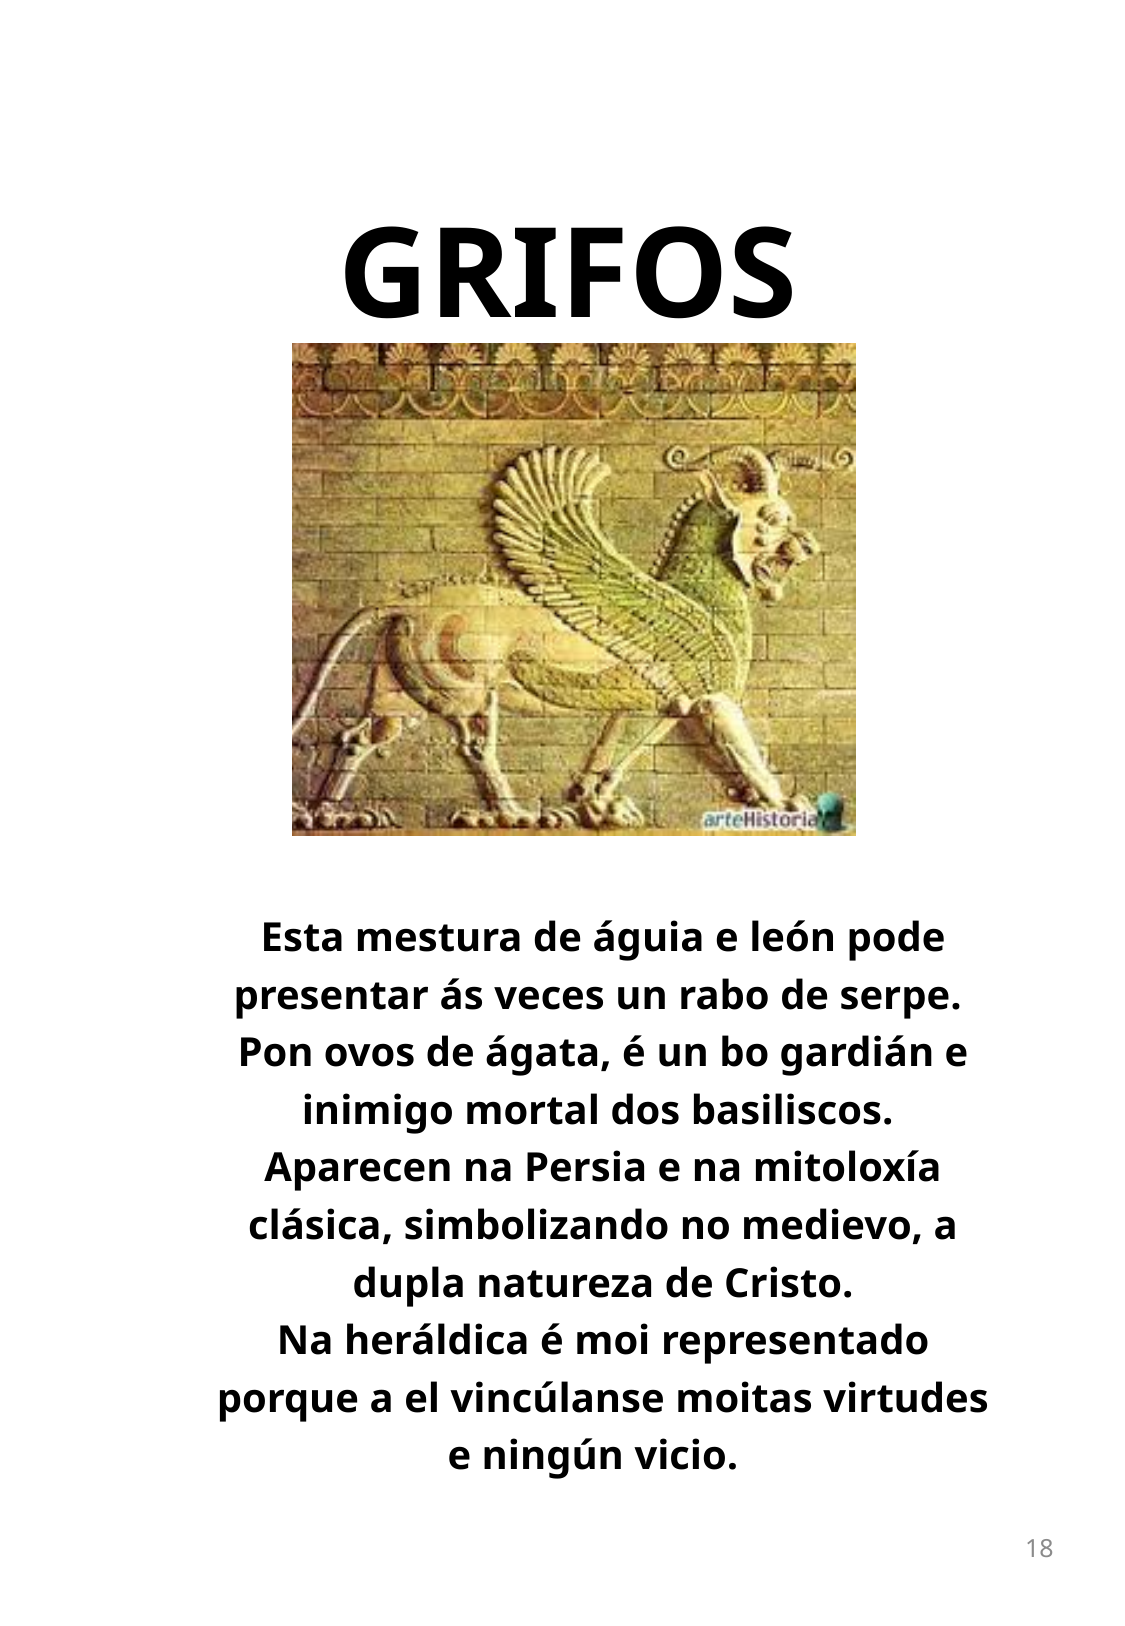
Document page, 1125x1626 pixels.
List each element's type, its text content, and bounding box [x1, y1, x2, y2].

text_box Esta mestura de águia e león pode presentar ás veces un rabo de serpe. Pon ovos de ágata, é un bo gardián e inimigo mortal dos basiliscos. Aparecen na Persia e na mitoloxía clásica, simbolizando no medievo, a dupla natureza de Cristo. Na heráldica é moi representado porque a el vincúlanse moitas virtudes e ningún vicio. [210, 894, 997, 1493]
picture [292, 343, 856, 837]
slide_number 18 [806, 1506, 1069, 1593]
title GRIFOS [46, 167, 1090, 368]
